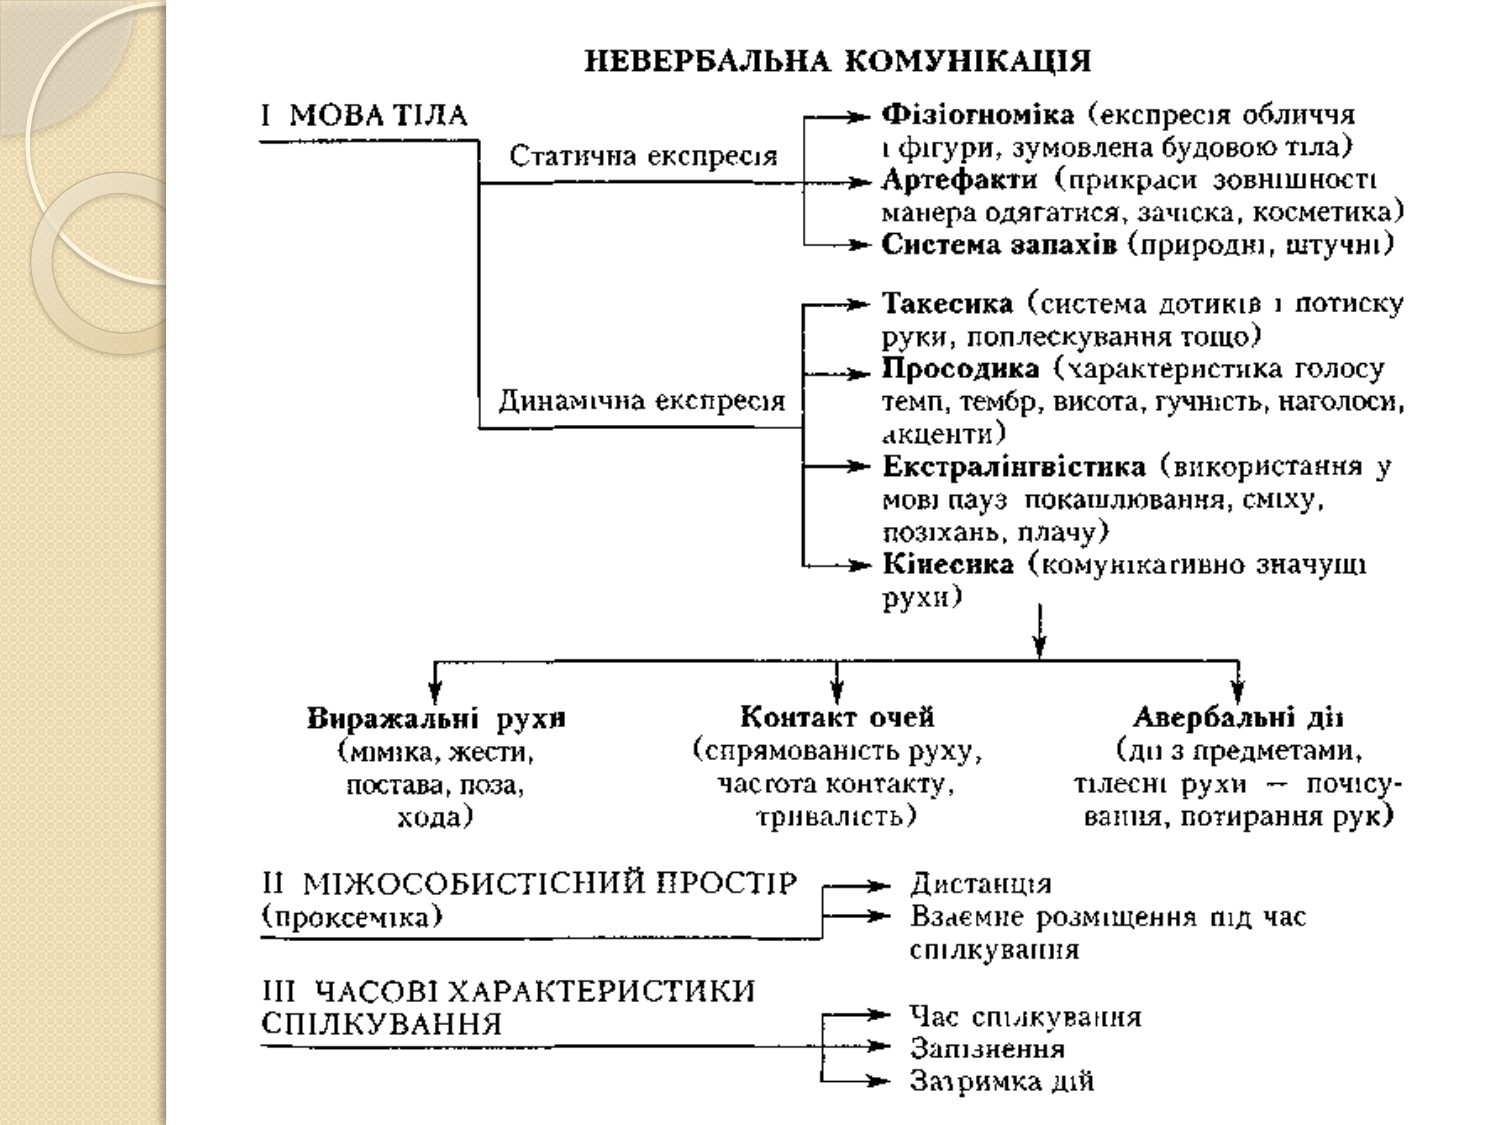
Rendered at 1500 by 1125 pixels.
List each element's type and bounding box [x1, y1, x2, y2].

list [202, 42, 1459, 1110]
